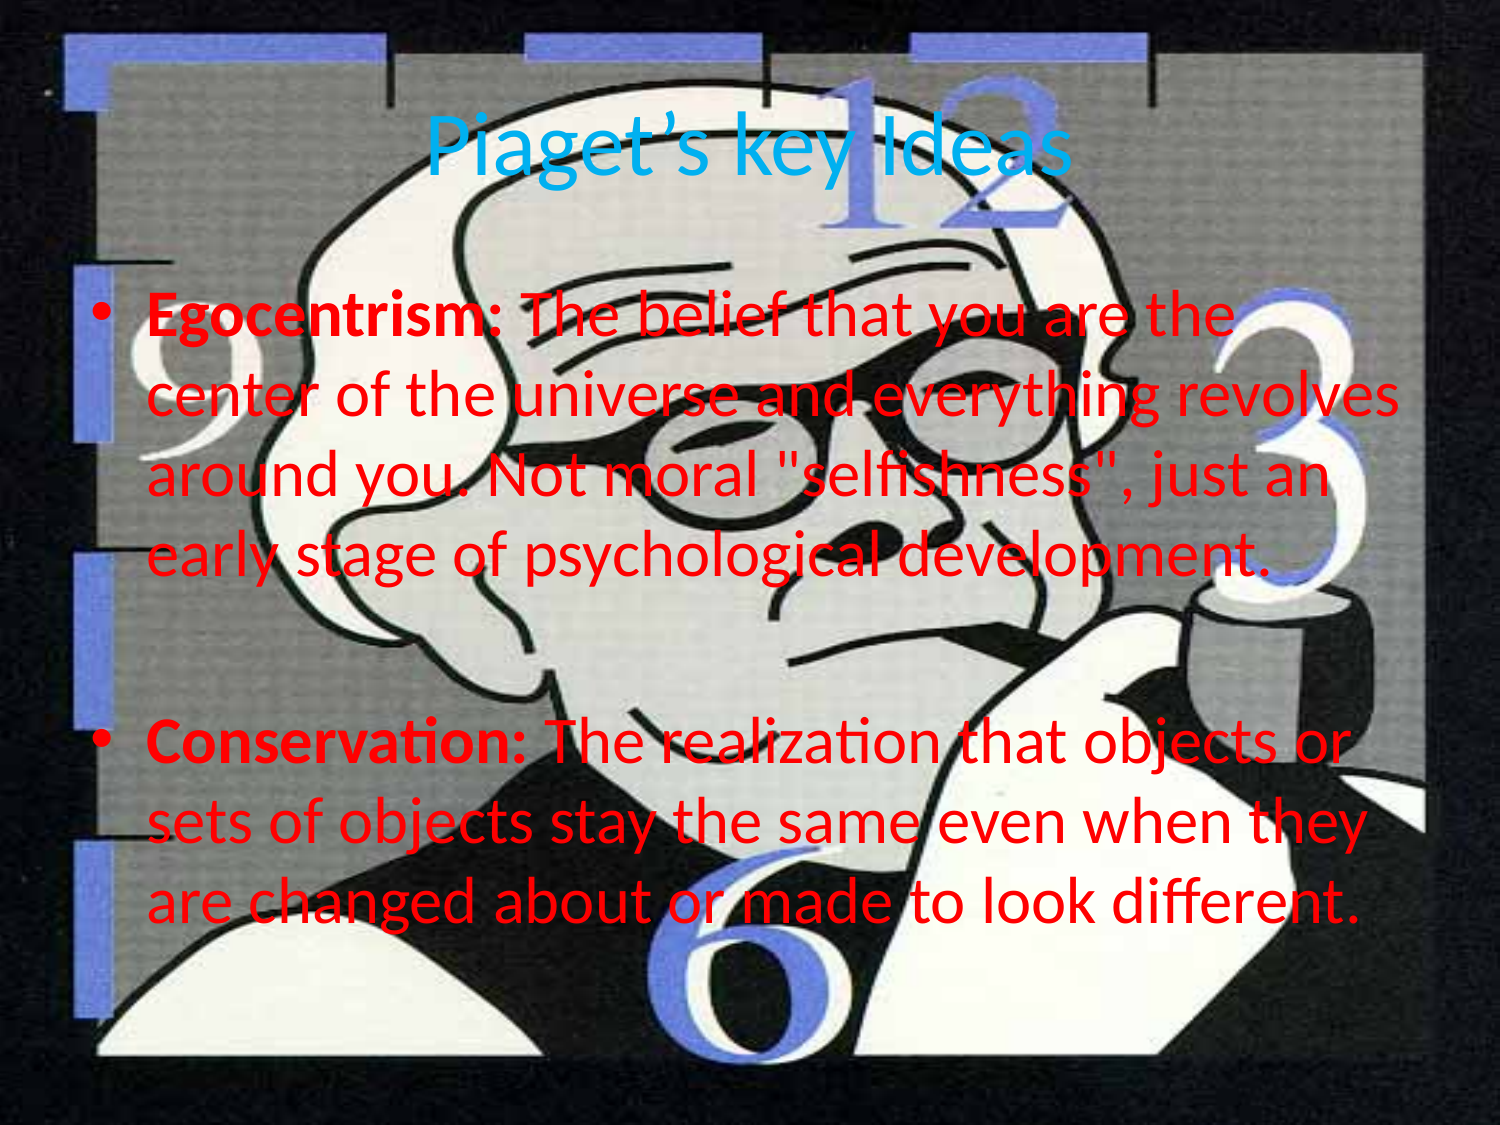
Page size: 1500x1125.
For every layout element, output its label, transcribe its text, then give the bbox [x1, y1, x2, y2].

picture [0, 0, 1500, 1125]
list Egocentrism: The belief that you are the center of the universe and everything revolves around you. Not moral "selfishness", just an early stage of psychological development. Conservation: The realization that objects or sets of objects stay the same even when they are changed about or made to look different. [75, 262, 1425, 1005]
title Piaget’s key Ideas [75, 45, 1425, 233]
